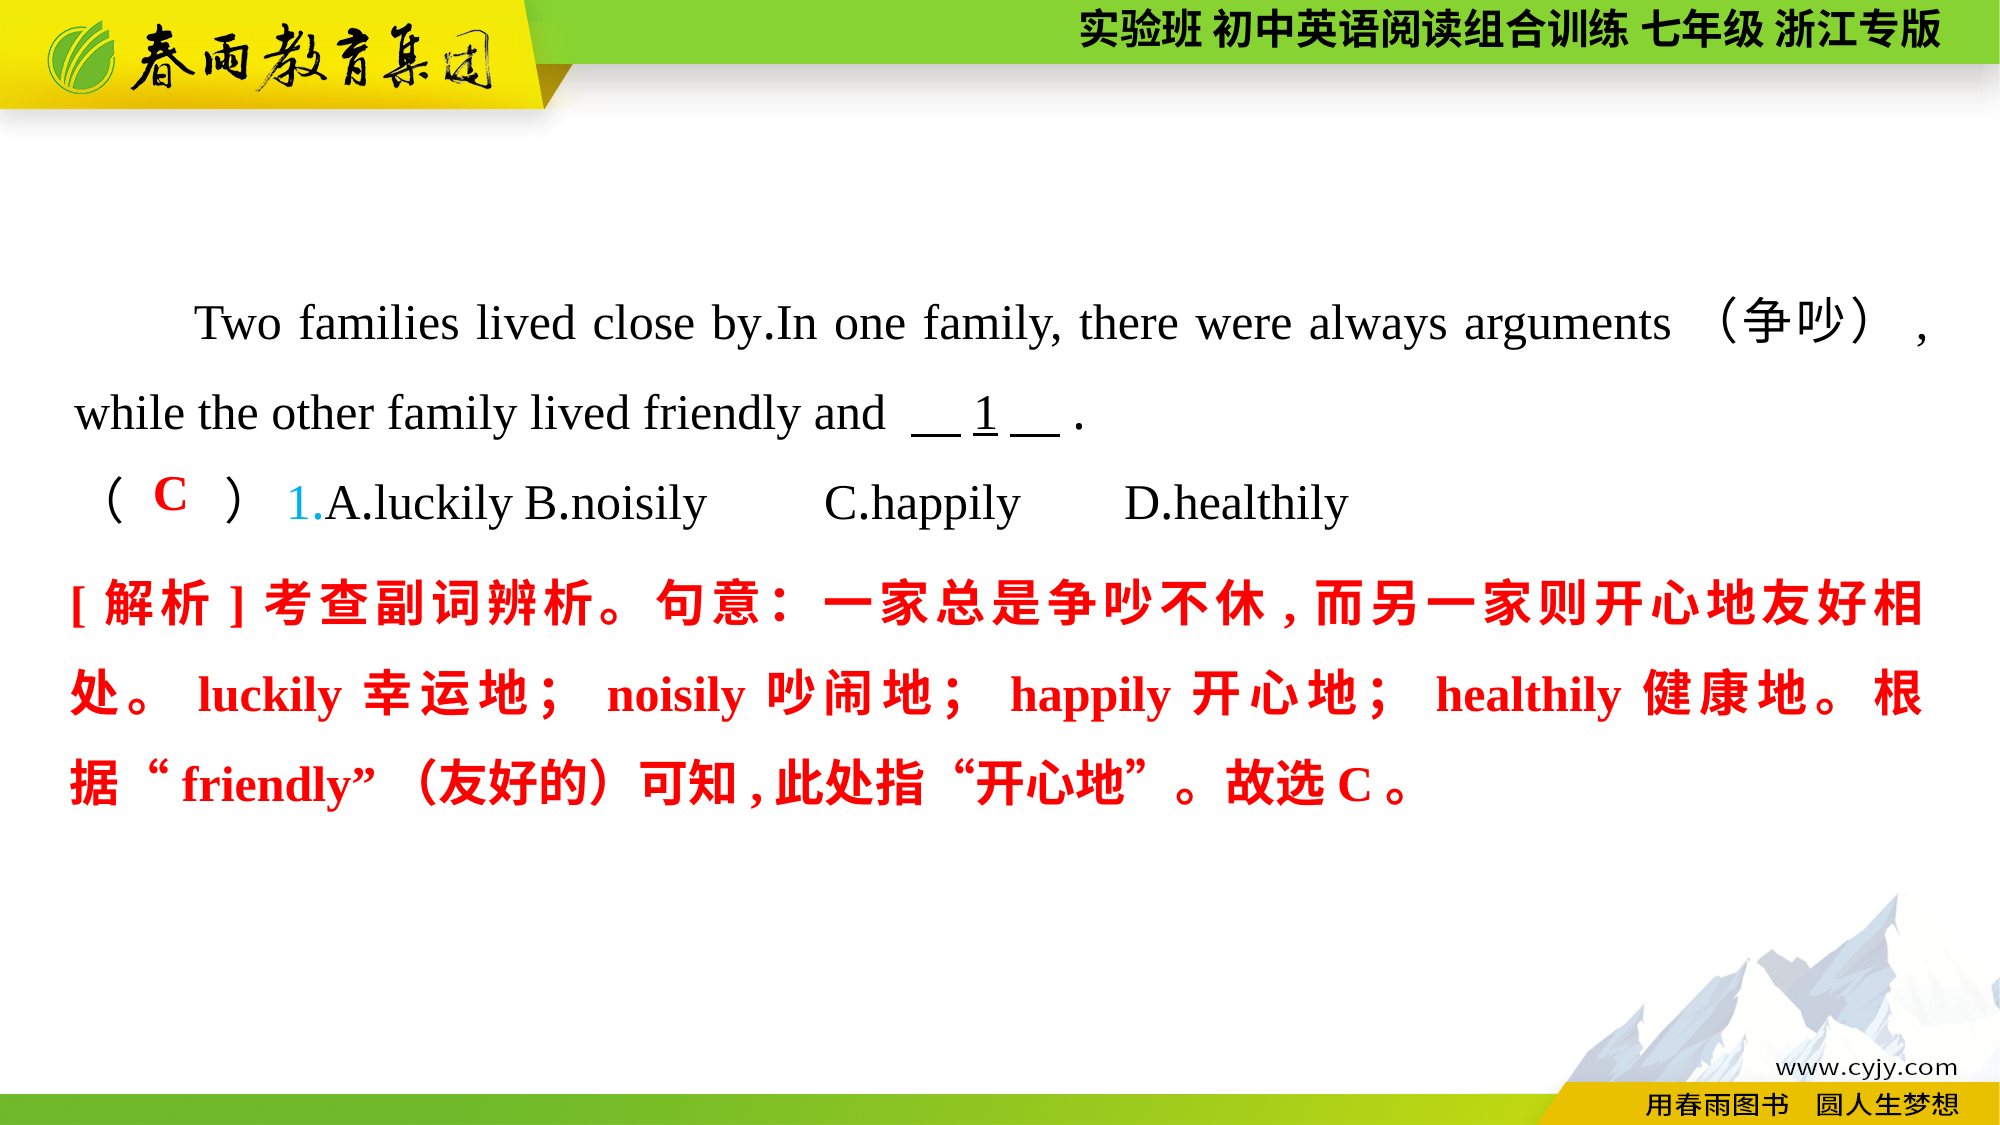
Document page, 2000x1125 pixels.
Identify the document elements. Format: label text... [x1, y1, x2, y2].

picture [0, 0, 2000, 1125]
list Two families lived close by.In one family, there were always arguments（争吵）, while the other family lived friendly and 1 . （ ）1.A.luckily B.noisily C.happily D.healthily [59, 252, 1944, 529]
text_box C [138, 452, 204, 528]
text_box [解析]考查副词辨析。句意：一家总是争吵不休,而另一家则开心地友好相处。luckily幸运地；noisily吵闹地；happily开心地；healthily健康地。根据“friendly”（友好的）可知,此处指“开心地”。故选C。 [54, 534, 1939, 820]
